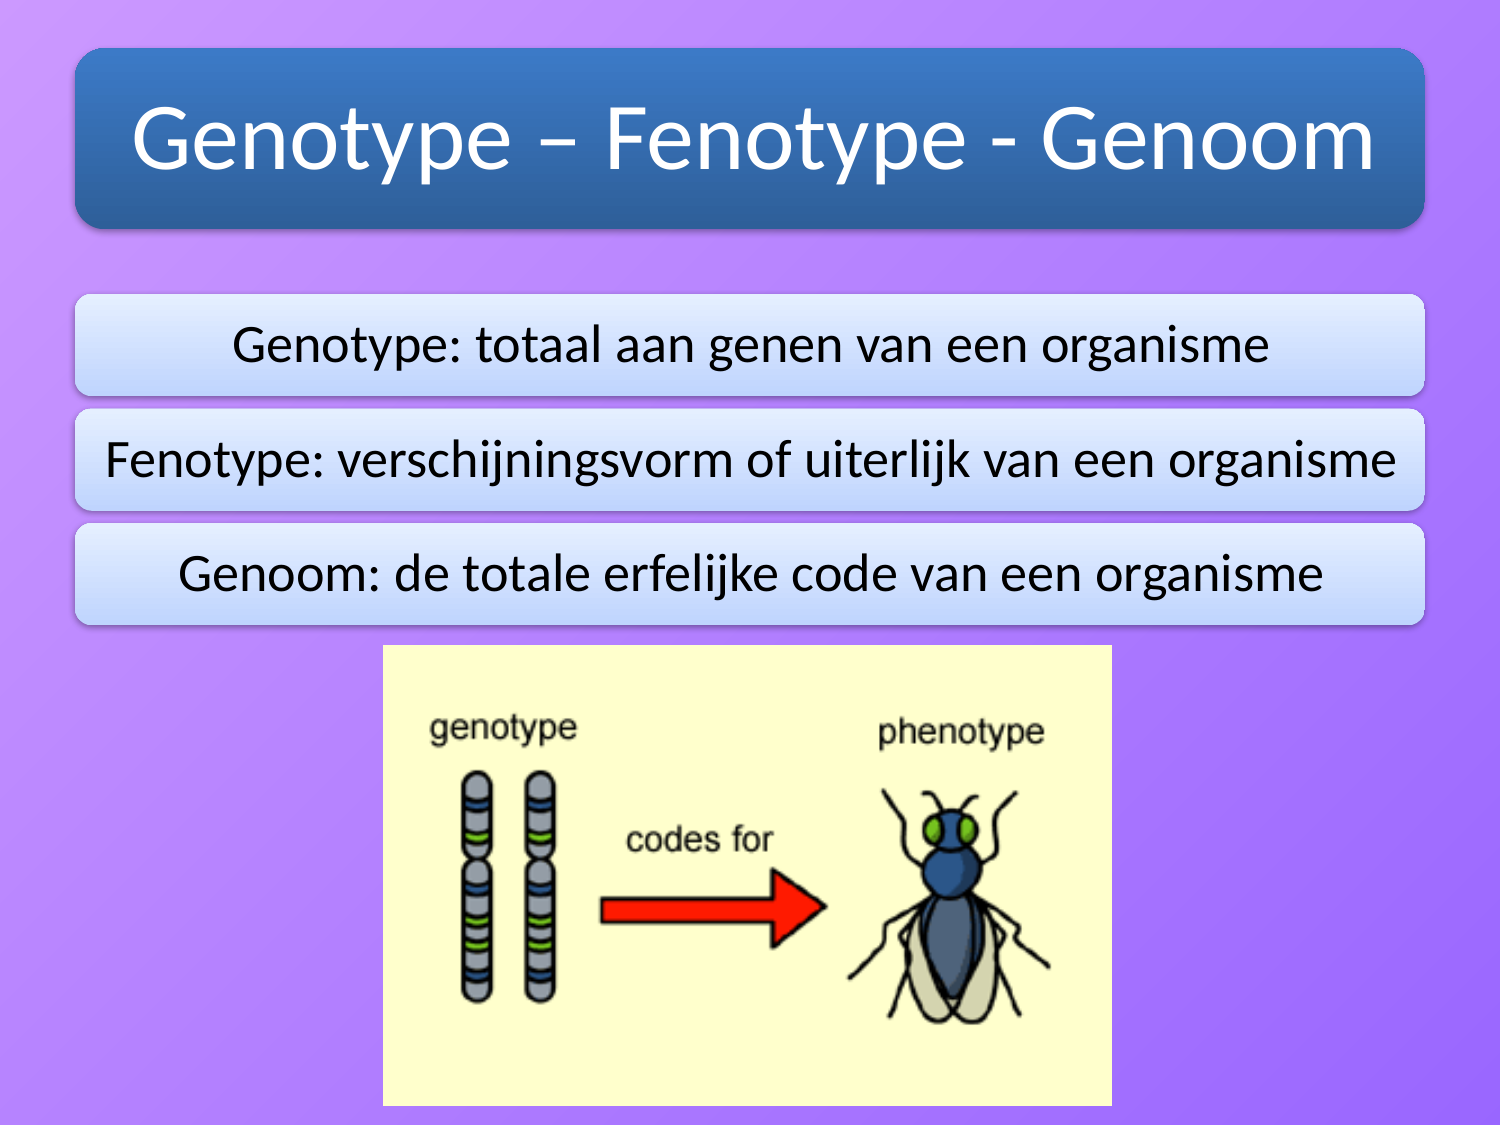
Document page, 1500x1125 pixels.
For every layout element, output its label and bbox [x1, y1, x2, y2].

text_box [74, 44, 1426, 233]
picture [383, 644, 1113, 1107]
list [74, 262, 1426, 658]
